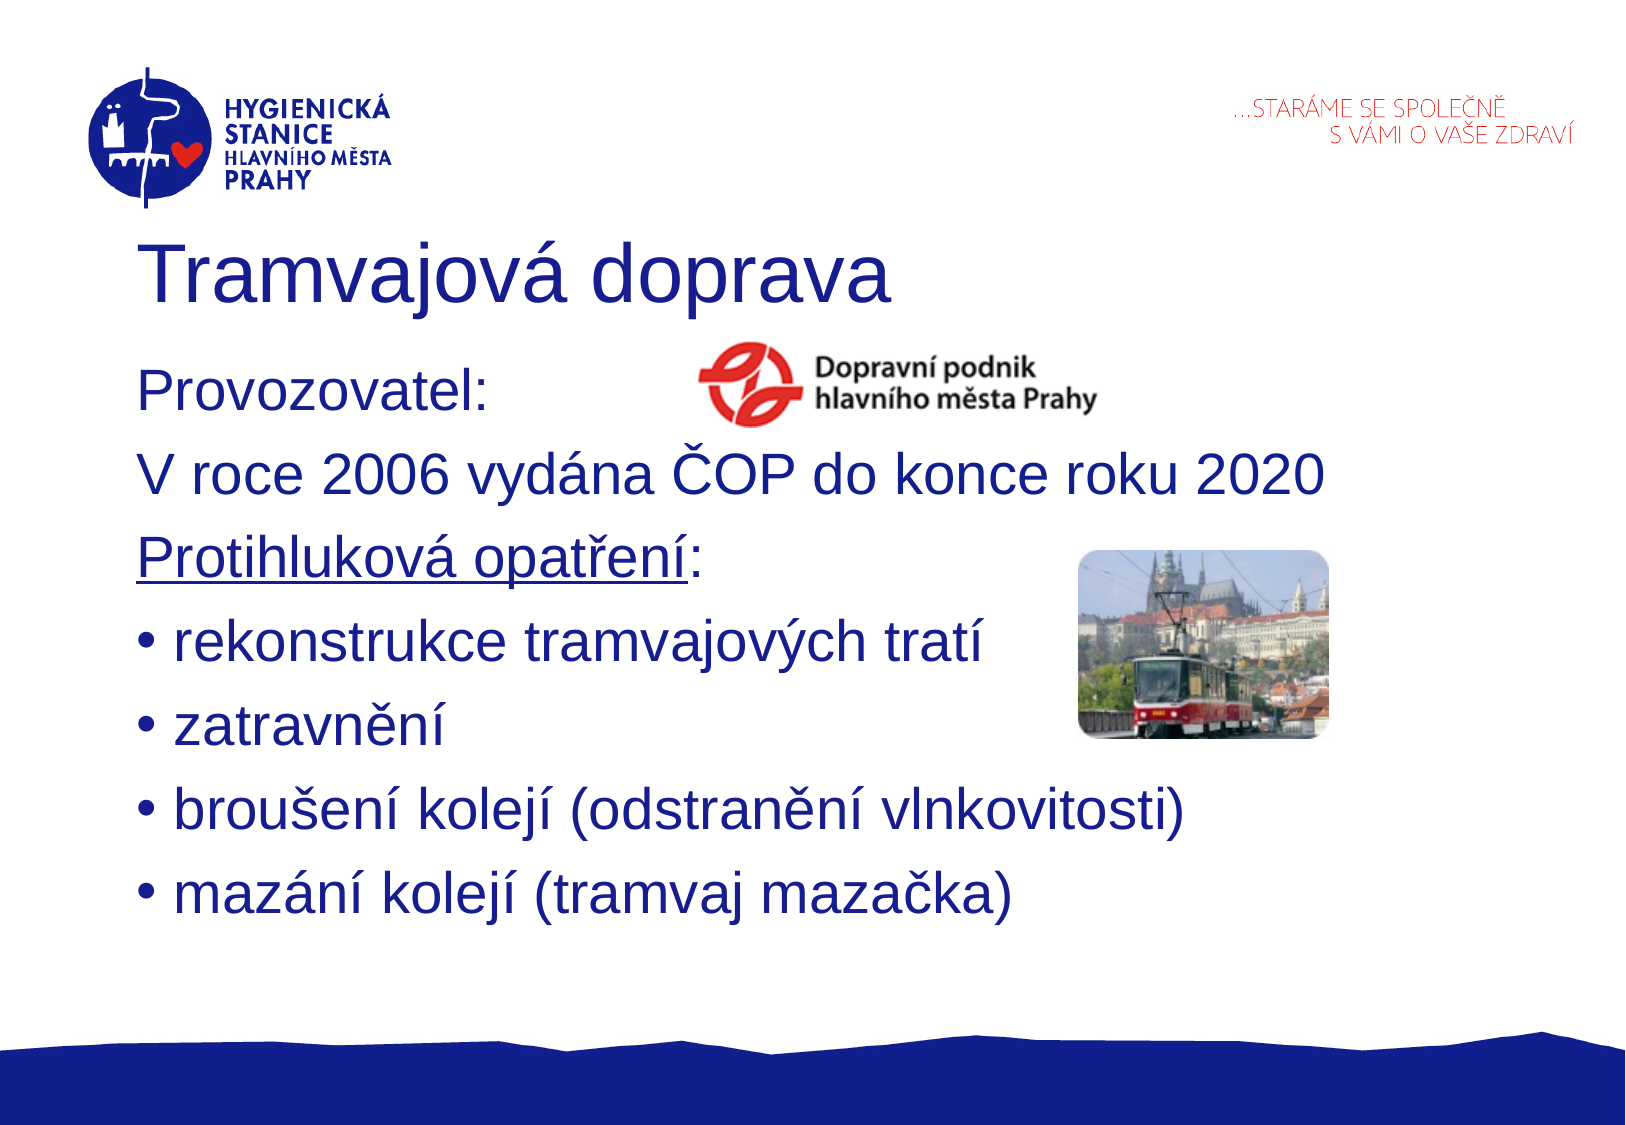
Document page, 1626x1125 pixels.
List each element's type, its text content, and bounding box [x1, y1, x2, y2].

title Tramvajová doprava [121, 166, 1523, 352]
list Provozovatel: V roce 2006 vydána ČOP do konce roku 2020 Protihluková opatření: rekonstrukce tramvajových tratí zatravnění broušení kolejí (odstranění vlnkovitosti) mazání kolejí (tramvaj mazačka) [121, 352, 1523, 1010]
picture [0, 0, 1626, 1125]
